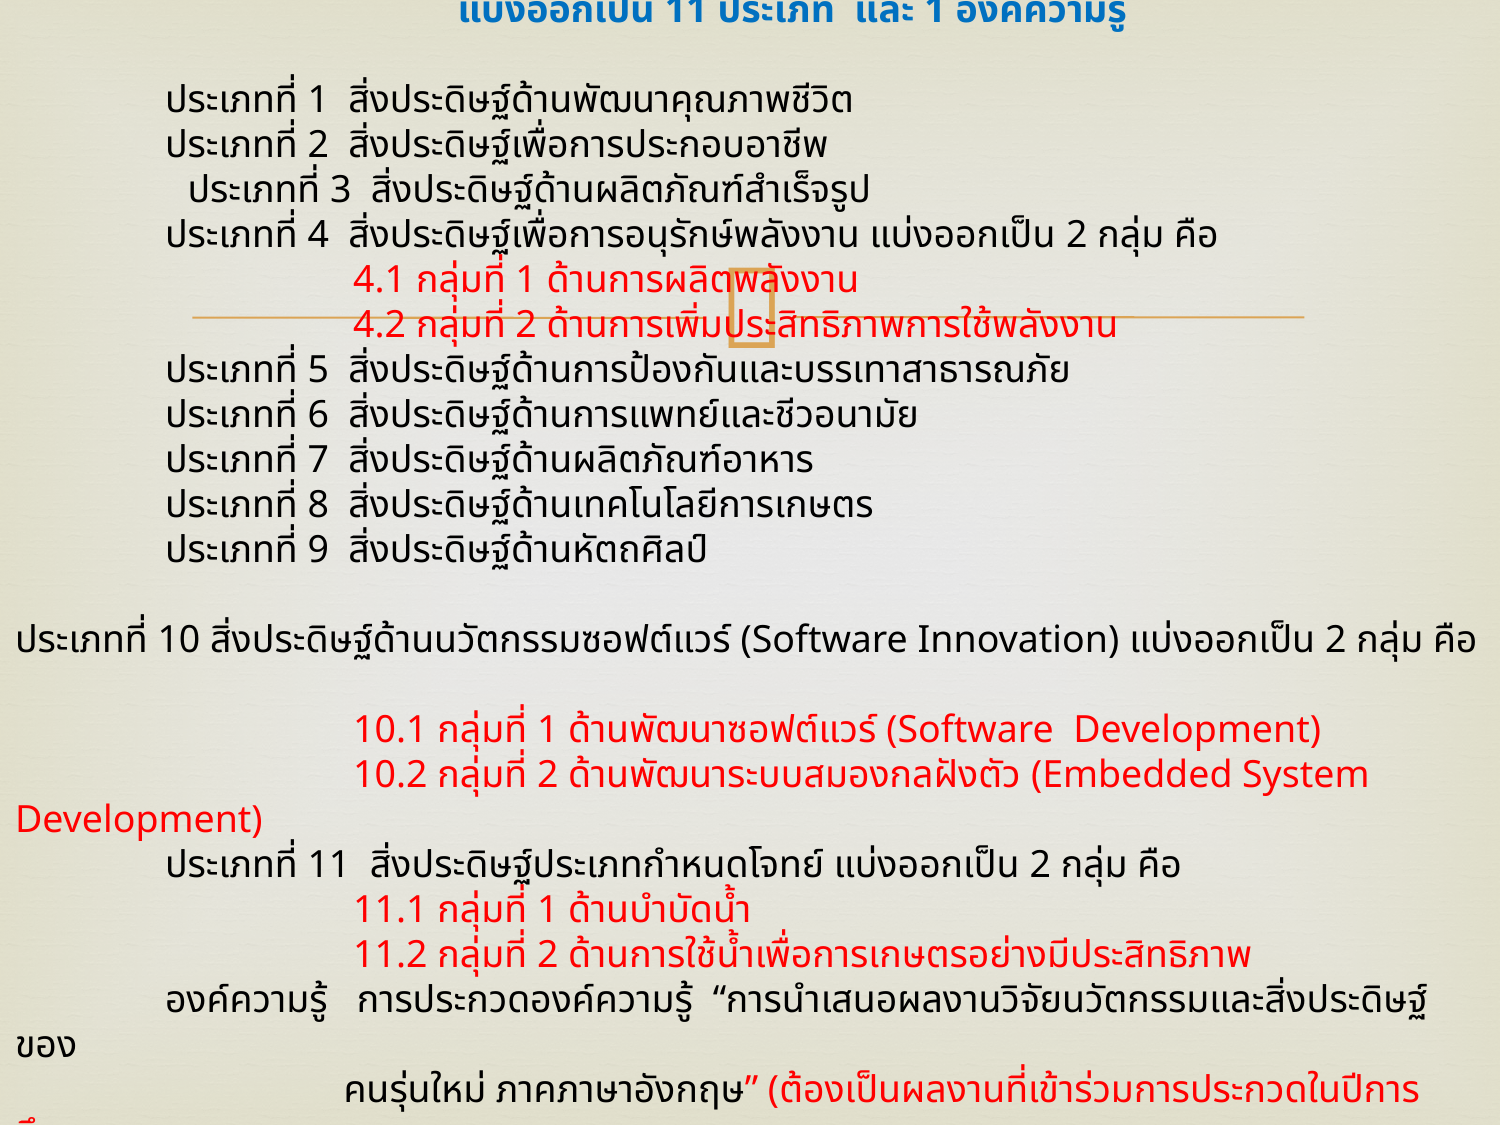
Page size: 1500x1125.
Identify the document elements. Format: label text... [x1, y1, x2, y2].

text_box ประเภทของการประกวดสิ่งประดิษฐ์ของคนรุ่นใหม่ประจำปีพุทธศักราช 2559-2560 แบ่งออกเป็น 11 ประเภท และ 1 องค์ความรู้ ประเภทที่ 1 สิ่งประดิษฐ์ด้านพัฒนาคุณภาพชีวิต ประเภทที่ 2 สิ่งประดิษฐ์เพื่อการประกอบอาชีพ ประเภทที่ 3 สิ่งประดิษฐ์ด้านผลิตภัณฑ์สำเร็จรูป ประเภทที่ 4 สิ่งประดิษฐ์เพื่อการอนุรักษ์พลังงาน แบ่งออกเป็น 2 กลุ่ม คือ 4.1 กลุ่มที่ 1 ด้านการผลิตพลังงาน 4.2 กลุ่มที่ 2 ด้านการเพิ่มประสิทธิภาพการใช้พลังงาน ประเภทที่ 5 สิ่งประดิษฐ์ด้านการป้องกันและบรรเทาสาธารณภัย ประเภทที่ 6 สิ่งประดิษฐ์ด้านการแพทย์และชีวอนามัย ประเภทที่ 7 สิ่งประดิษฐ์ด้านผลิตภัณฑ์อาหาร ประเภทที่ 8 สิ่งประดิษฐ์ด้านเทคโนโลยีการเกษตร ประเภทที่ 9 สิ่งประดิษฐ์ด้านหัตถศิลป์ ประเภทที่ 10 สิ่งประดิษฐ์ด้านนวัตกรรมซอฟต์แวร์ (Software Innovation) แบ่งออกเป็น 2 กลุ่ม คือ 10.1 กลุ่มที่ 1 ด้านพัฒนาซอฟต์แวร์ (Software Development) 10.2 กลุ่มที่ 2 ด้านพัฒนาระบบสมองกลฝังตัว (Embedded System Development) ประเภทที่ 11 สิ่งประดิษฐ์ประเภทกำหนดโจทย์ แบ่งออกเป็น 2 กลุ่ม คือ 11.1 กลุ่มที่ 1 ด้านบำบัดน้ำ 11.2 กลุ่มที่ 2 ด้านการใช้น้ำเพื่อการเกษตรอย่างมีประสิทธิภาพ องค์ความรู้ การประกวดองค์ความรู้ “การนำเสนอผลงานวิจัยนวัตกรรมและสิ่งประดิษฐ์ของ คนรุ่นใหม่ ภาคภาษาอังกฤษ” (ต้องเป็นผลงานที่เข้าร่วมการประกวดในปีการศึกษา 2559 เท่านั้น) [0, 0, 1500, 1125]
